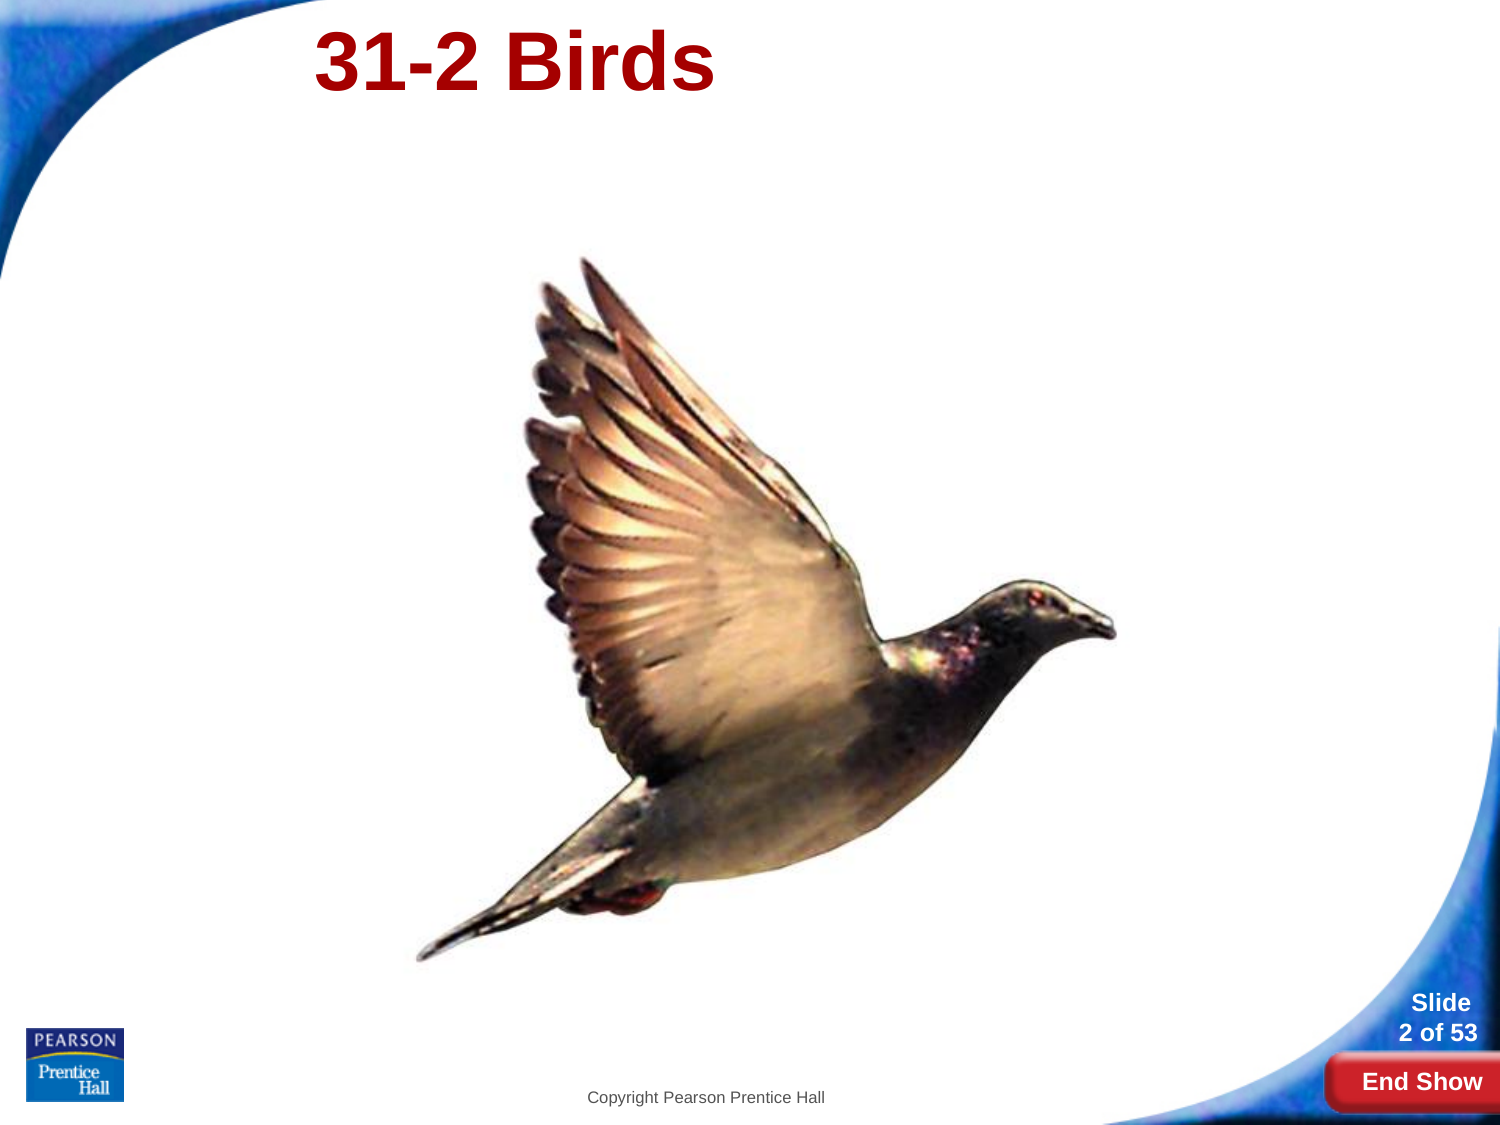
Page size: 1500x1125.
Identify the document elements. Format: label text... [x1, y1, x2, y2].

picture [0, 0, 1500, 1125]
title 31-2 Birds [299, 0, 1347, 177]
footer Copyright Pearson Prentice Hall [468, 1090, 945, 1105]
